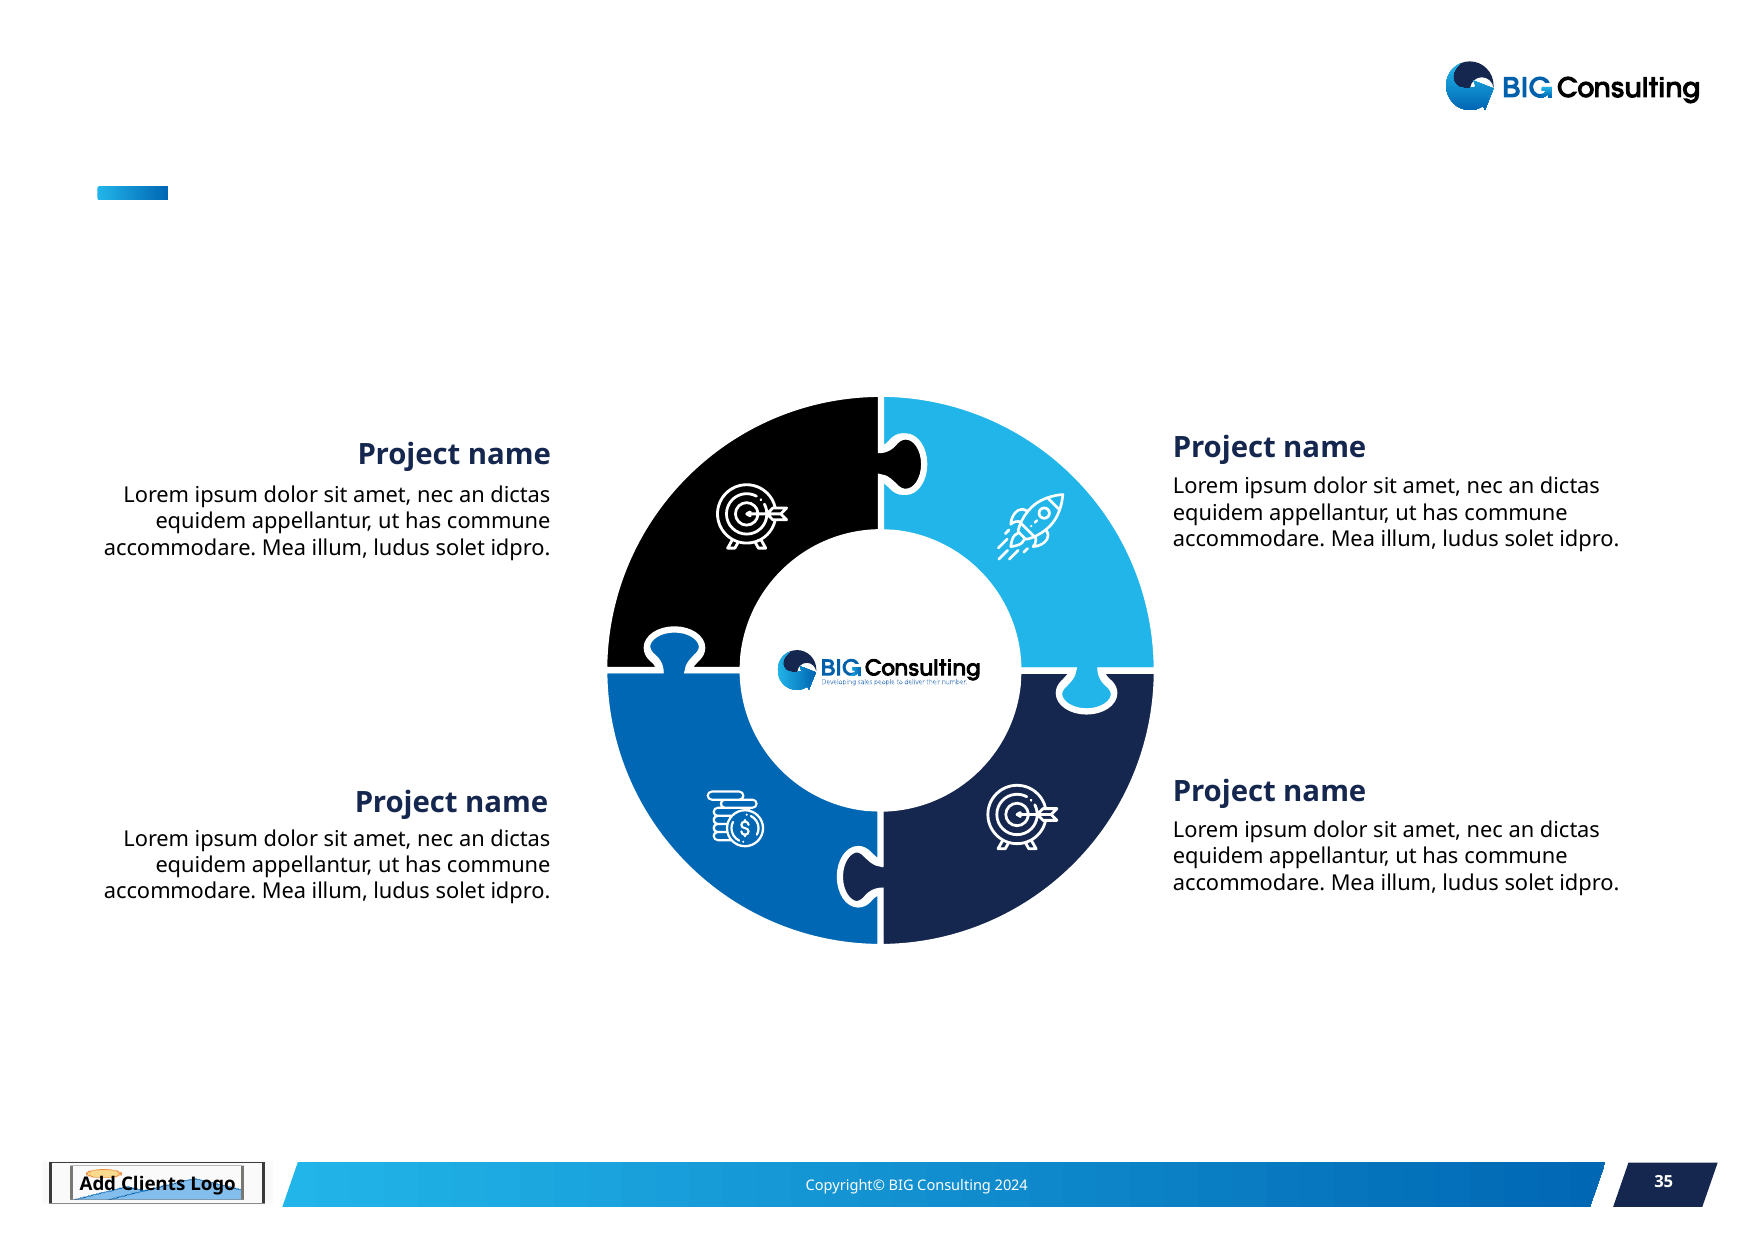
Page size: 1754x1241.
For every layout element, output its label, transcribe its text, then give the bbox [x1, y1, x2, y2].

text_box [996, 493, 1065, 561]
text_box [986, 783, 1059, 851]
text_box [0, 433, 557, 579]
picture [42, 1160, 273, 1205]
text_box [882, 393, 1157, 711]
text_box [840, 670, 1157, 948]
text_box [604, 630, 881, 948]
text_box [706, 790, 765, 848]
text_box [777, 650, 980, 690]
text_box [0, 781, 557, 922]
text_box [716, 483, 789, 550]
text_box [604, 393, 925, 671]
slide_number 35 [1625, 1167, 1703, 1198]
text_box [1167, 770, 1752, 914]
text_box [1167, 426, 1752, 570]
